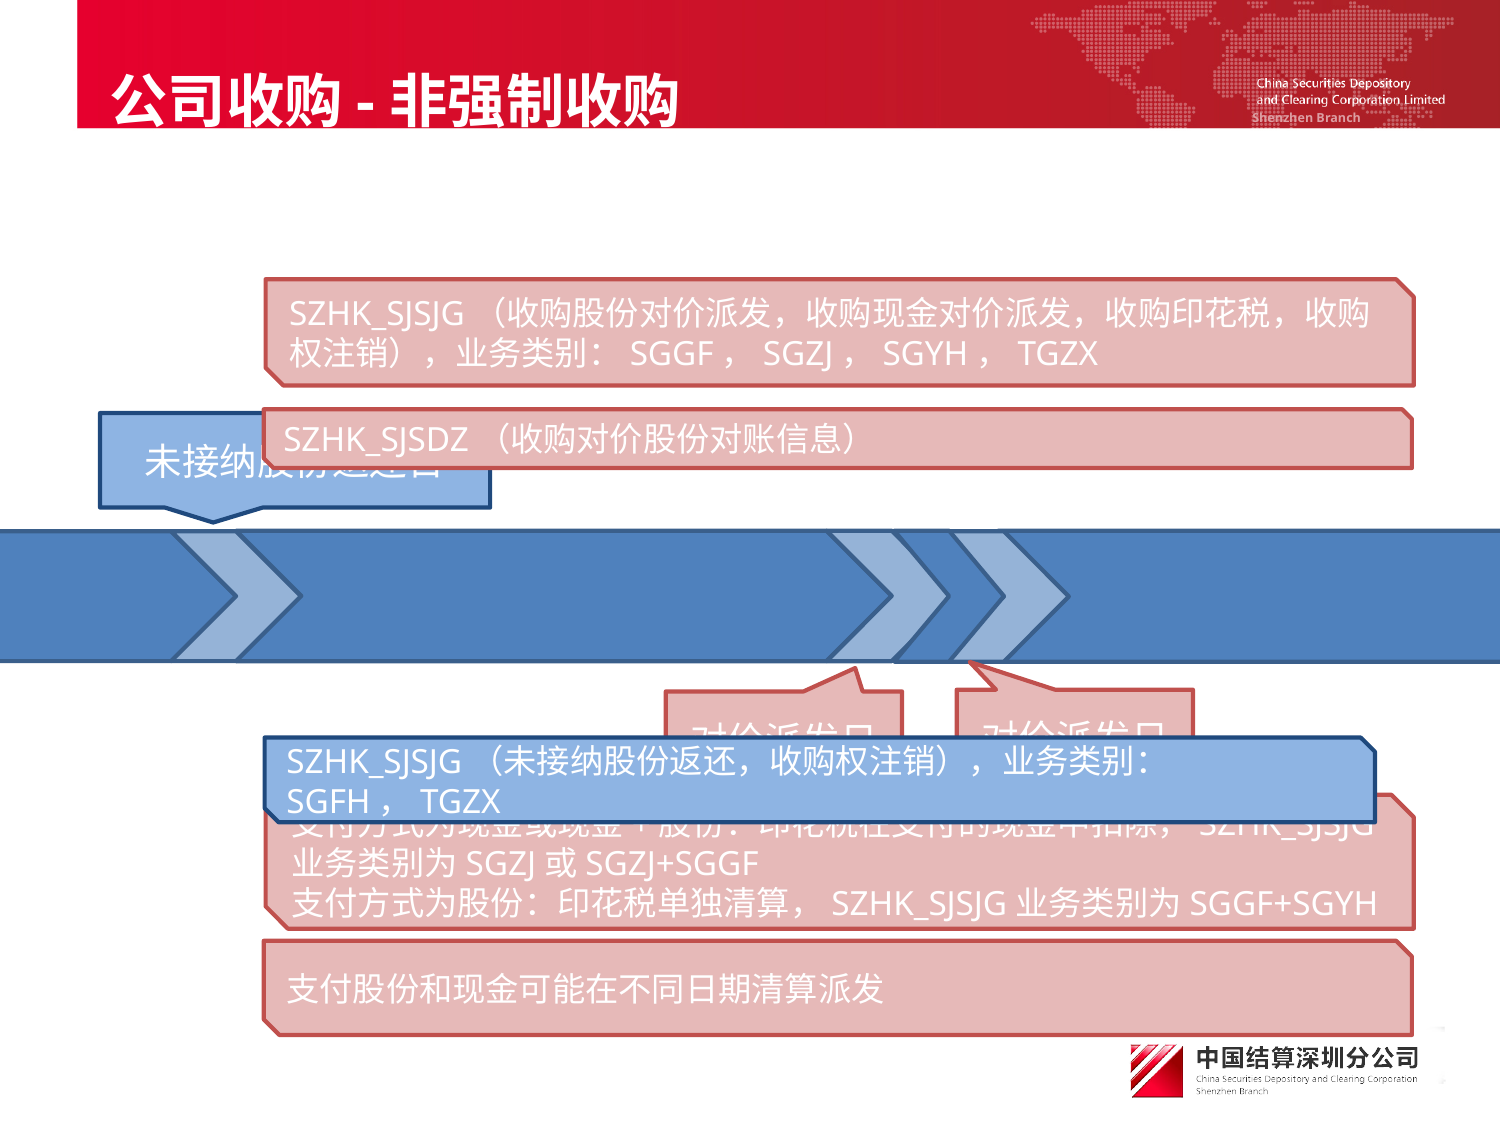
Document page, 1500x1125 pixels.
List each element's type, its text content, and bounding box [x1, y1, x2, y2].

picture [0, 0, 1500, 529]
text_box [0, 529, 232, 664]
text_box SZHK_SJSDZ（收购对价股份对账信息） [261, 407, 1414, 471]
text_box SZHK_SJSJG（收购股份对价派发，收购现金对价派发，收购印花税，收购权注销），业务类别：SGGF，SGZJ，SGYH，TGZX [263, 277, 1416, 388]
text_box [951, 529, 1071, 664]
text_box [169, 529, 297, 664]
text_box [997, 528, 1500, 664]
text_box [892, 528, 1006, 664]
text_box 对价派发日 [954, 659, 1196, 735]
text_box 对价派发日 [663, 666, 905, 735]
text_box 支付股份和现金可能在不同日期清算派发 [261, 938, 1414, 1038]
text_box 未接纳股份返还日 [97, 410, 493, 525]
text_box 支付方式为现金或现金+股份：印花税在支付的现金中扣除，SZHK_SJSJG业务类别为SGZJ或SGZJ+SGGF 支付方式为股份：印花税单独清算，SZHK_SJSJG业务类别为SGGF+SGYH [263, 792, 1416, 931]
text_box SZHK_SJSJG（未接纳股份返还，收购权注销），业务类别：SGFH，TGZX [262, 735, 1378, 825]
text_box [824, 528, 945, 664]
text_box [234, 528, 887, 664]
text_box 公司收购-非强制收购 [95, 42, 1282, 142]
picture [0, 664, 1500, 1125]
